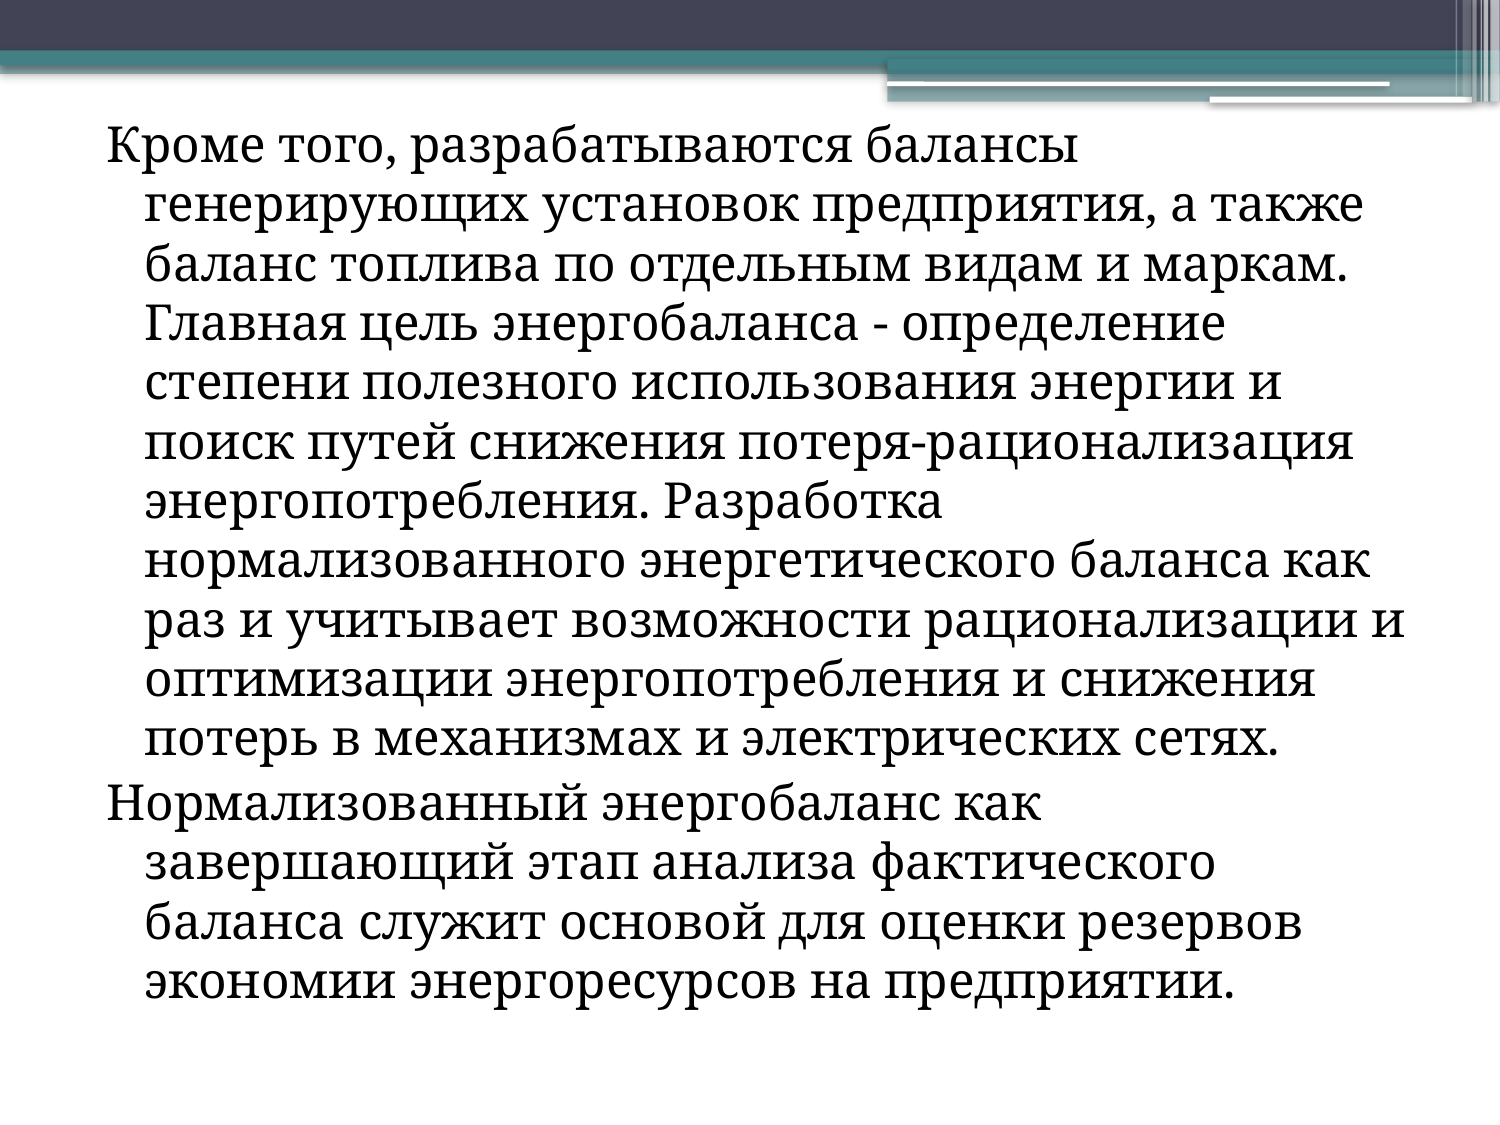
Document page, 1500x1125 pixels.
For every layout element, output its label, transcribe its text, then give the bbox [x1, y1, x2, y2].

list Кроме того, разрабатываются балансы генерирующих установок предприятия, а также баланс топлива по отдельным видам и маркам. Главная цель энергобаланса - определение степени полезного использования энергии и поиск путей снижения потеря-рационализация энергопотребления. Разработка нормализованного энергетического баланса как раз и учитывает возможности рационализации и оптимизации энергопотребления и снижения потерь в механизмах и электрических сетях. Нормализованный энергобаланс как завершающий этап анализа фактического баланса служит основой для оценки резервов экономии энергоресурсов на предприятии. [75, 105, 1425, 1035]
